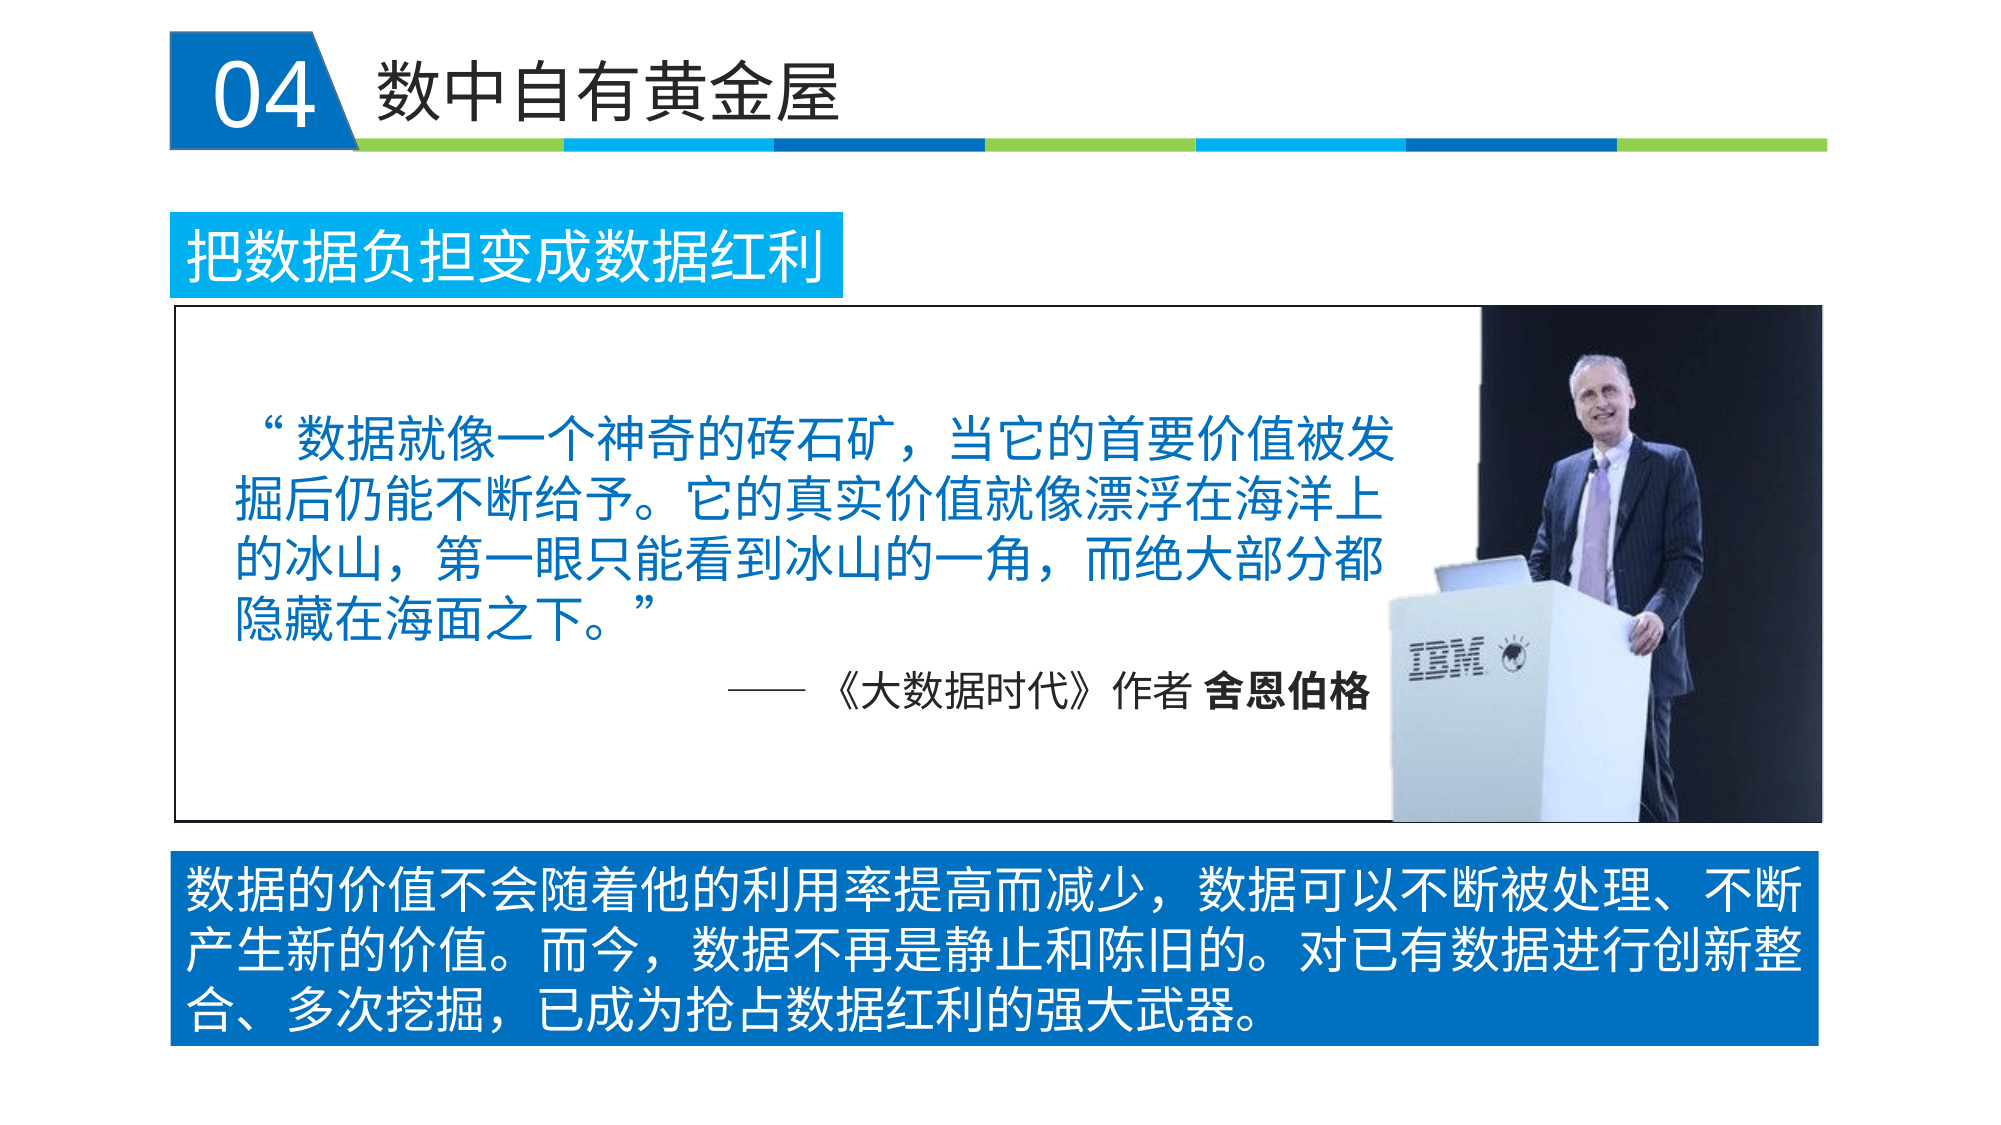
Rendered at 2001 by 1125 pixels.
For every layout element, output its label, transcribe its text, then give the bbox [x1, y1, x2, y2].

text_box 把数据负担变成数据红利 [170, 212, 843, 298]
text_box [352, 138, 1828, 152]
text_box 数据的价值不会随着他的利用率提高而减少，数据可以不断被处理、不断产生新的价值。而今，数据不再是静止和陈旧的。对已有数据进行创新整合、多次挖掘，已成为抢占数据红利的强大武器。 [170, 851, 1819, 1046]
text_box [175, 305, 1825, 822]
text_box 数中自有黄金屋 [360, 42, 858, 138]
text_box 04 [169, 31, 355, 151]
